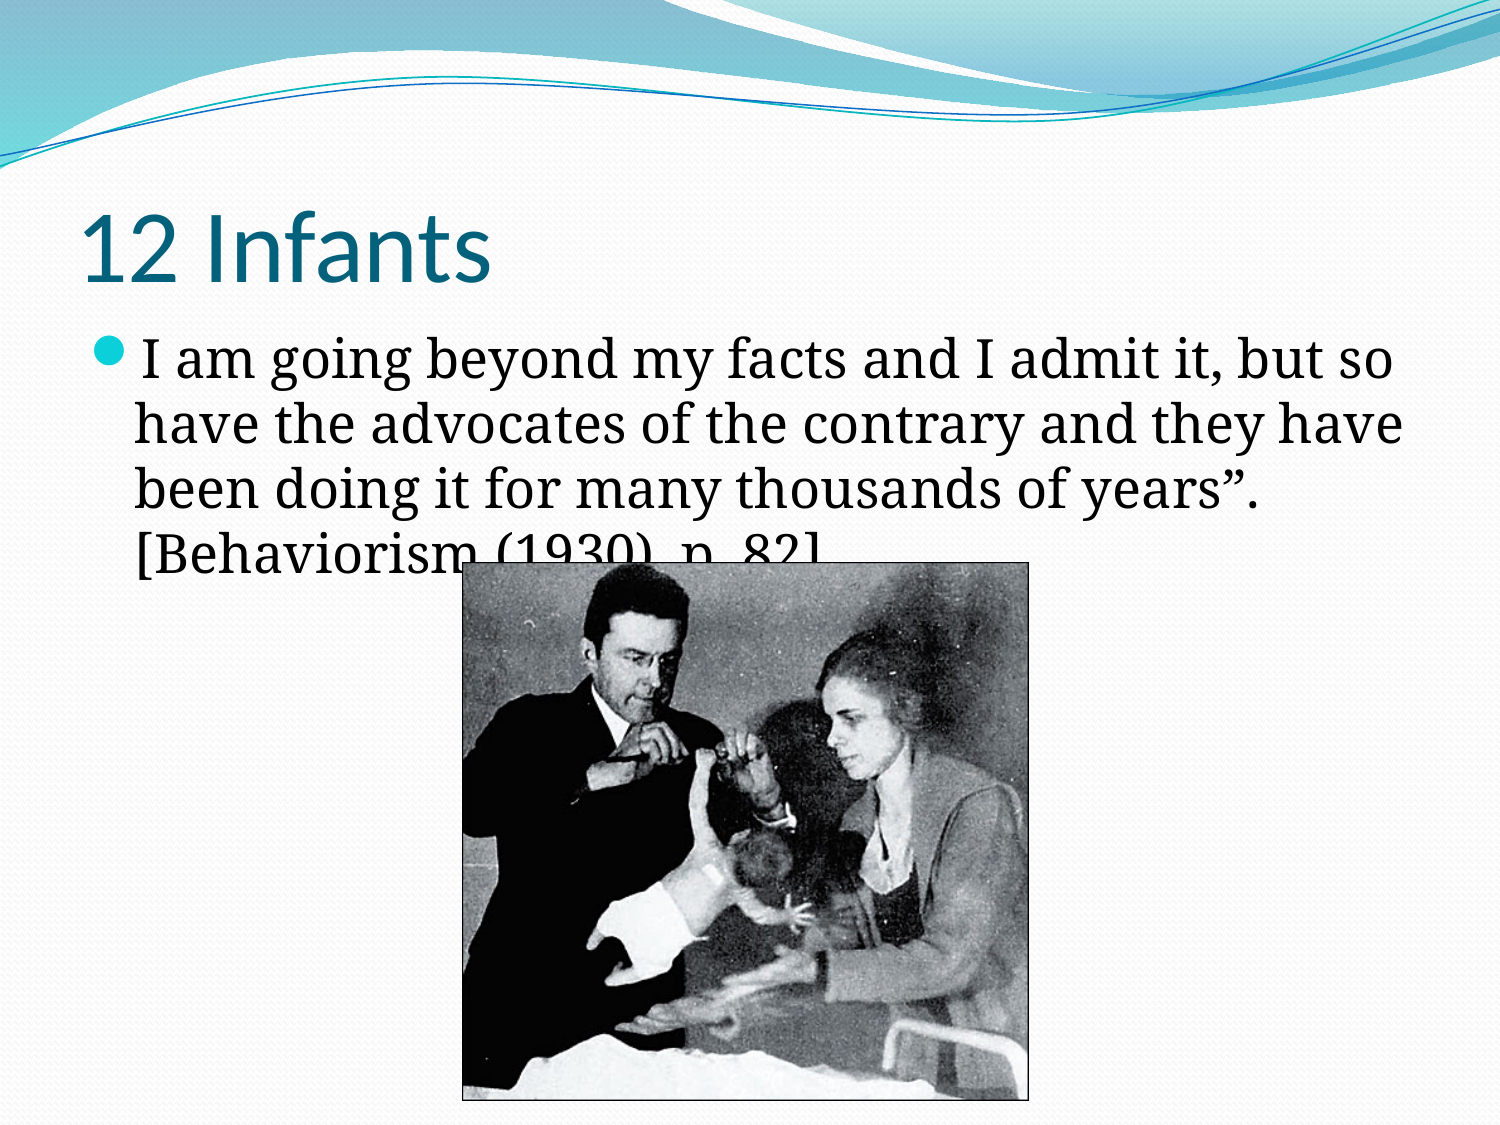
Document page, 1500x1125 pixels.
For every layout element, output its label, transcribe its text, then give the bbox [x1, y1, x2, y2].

picture [462, 562, 1029, 1101]
title 12 Infants [75, 115, 1425, 303]
list I am going beyond my facts and I admit it, but so have the advocates of the contrary and they have been doing it for many thousands of years”. [Behaviorism (1930), p. 82] [75, 317, 1425, 1038]
